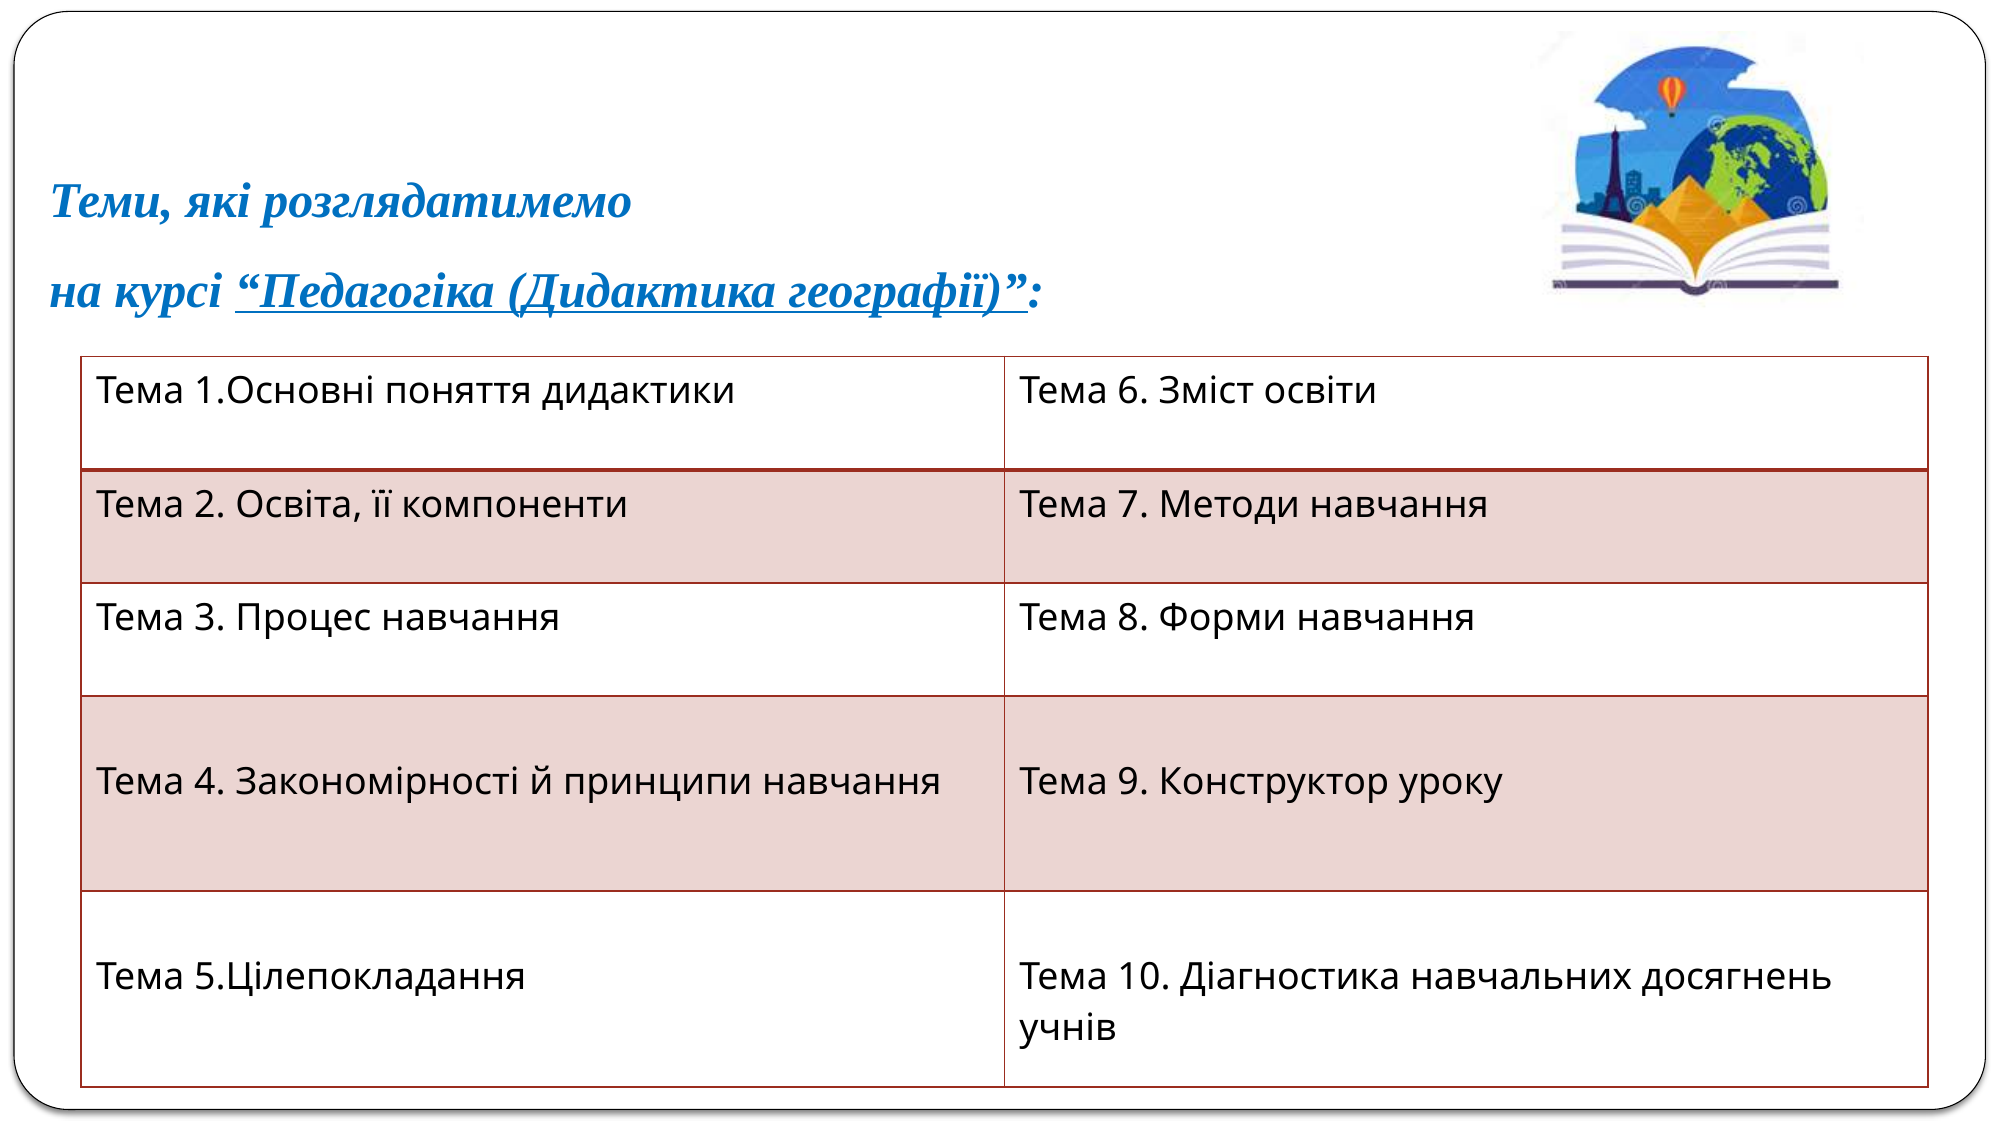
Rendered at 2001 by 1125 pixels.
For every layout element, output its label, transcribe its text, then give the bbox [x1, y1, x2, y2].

table_cell Тема 3. Процес навчання [82, 584, 1004, 695]
title [56, 325, 1777, 409]
table_cell Тема 4. Закономірності й принципи навчання [82, 697, 1004, 890]
table_header Тема 1.Основні поняття дидактики [82, 357, 1004, 468]
picture [1530, 31, 1864, 320]
table_header Тема 6. Зміст освіти [1005, 357, 1927, 468]
table_cell Тема 10. Діагностика навчальних досягнень учнів [1005, 892, 1927, 1086]
table_cell Тема 2. Освіта, її компоненти [82, 472, 1004, 582]
table_cell Тема 8. Форми навчання [1005, 584, 1927, 695]
text_box Теми, які розглядатимемо на курсі “Педагогіка (Дидактика географії)”: [34, 130, 1526, 325]
table_cell Тема 9. Конструктор уроку [1005, 697, 1927, 890]
table_cell Тема 7. Методи навчання [1005, 472, 1927, 582]
table_cell Тема 5.Цілепокладання [82, 892, 1004, 1086]
